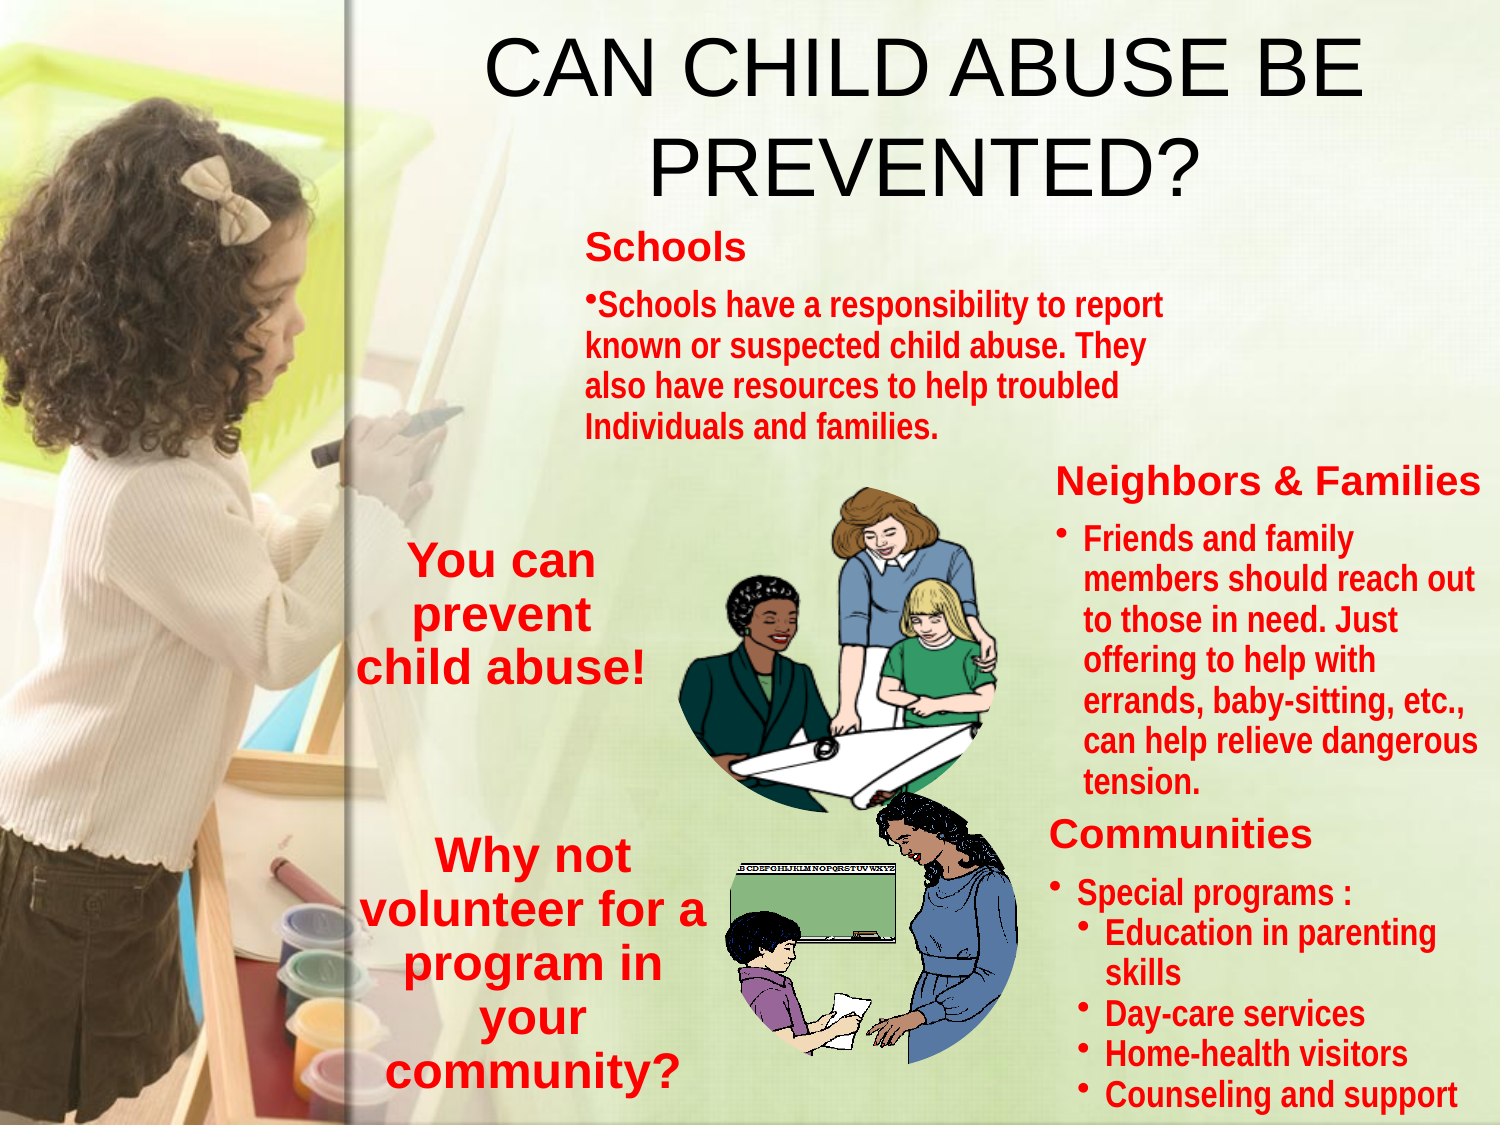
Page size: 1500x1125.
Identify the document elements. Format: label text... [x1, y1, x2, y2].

title CAN CHILD ABUSE BE PREVENTED? [362, 45, 1487, 183]
picture [0, 0, 1500, 1125]
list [330, 230, 1500, 1125]
